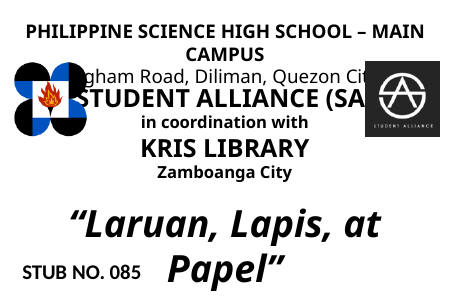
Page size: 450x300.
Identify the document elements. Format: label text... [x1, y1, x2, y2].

text_box STUDENT ALLIANCE (SA) in coordination with KRIS LIBRARY Zamboanga City [0, 74, 450, 190]
picture [12, 60, 88, 137]
text_box PHILIPPINE SCIENCE HIGH SCHOOL – MAIN CAMPUS Agham Road, Diliman, Quezon City [0, 12, 450, 74]
picture [364, 60, 441, 137]
text_box “Laruan, Lapis, at Papel” [0, 192, 450, 298]
text_box STUB NO. 085 [7, 251, 213, 292]
